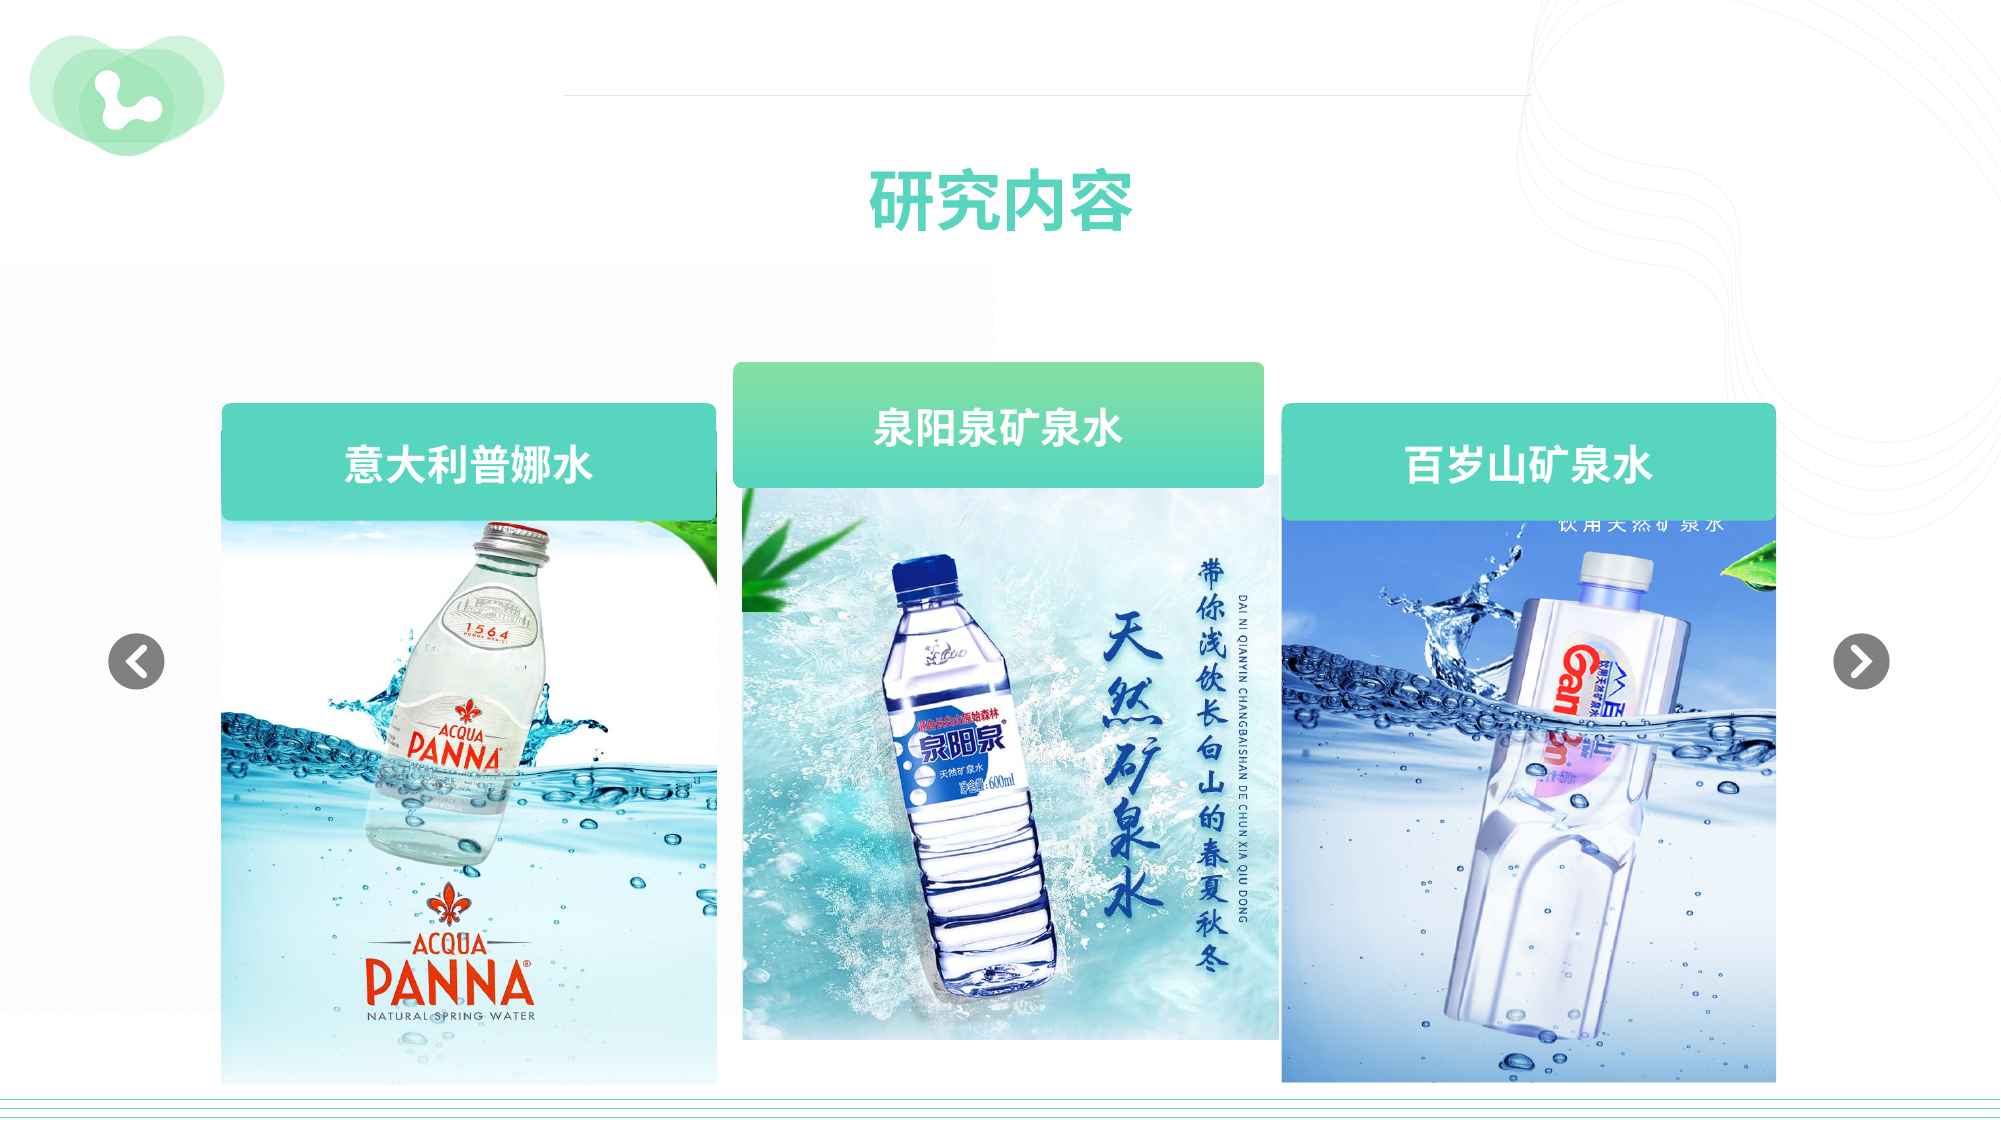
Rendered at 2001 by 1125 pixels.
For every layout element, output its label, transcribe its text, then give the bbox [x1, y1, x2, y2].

picture [742, 690, 1279, 1040]
picture [1281, 690, 1777, 1085]
picture [221, 690, 717, 1085]
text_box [108, 361, 1890, 690]
text_box 研究内容 [571, 123, 1433, 259]
